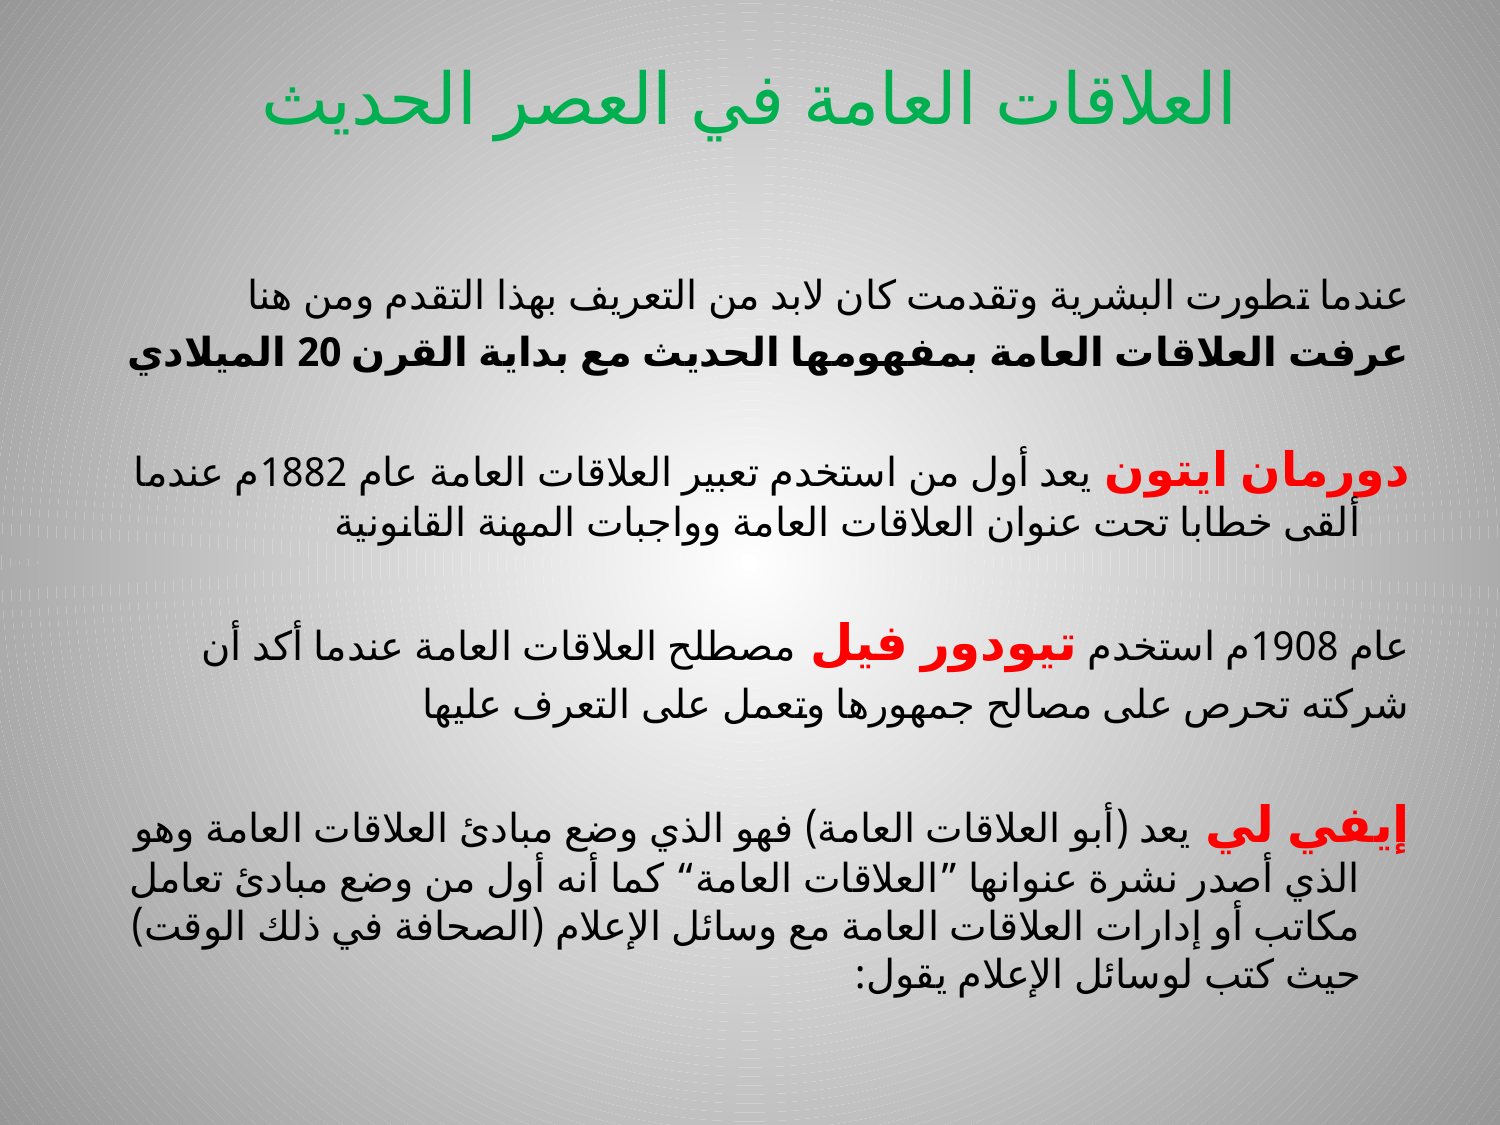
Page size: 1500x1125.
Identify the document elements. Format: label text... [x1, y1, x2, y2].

list عندما تطورت البشرية وتقدمت كان لابد من التعريف بهذا التقدم ومن هنا عرفت العلاقات العامة بمفهومها الحديث مع بداية القرن 20 الميلادي دورمان ايتون يعد أول من استخدم تعبير العلاقات العامة عام 1882م عندما ألقى خطابا تحت عنوان العلاقات العامة وواجبات المهنة القانونية عام 1908م استخدم تيودور فيل مصطلح العلاقات العامة عندما أكد أن شركته تحرص على مصالح جمهورها وتعمل على التعرف عليها إيفي لي يعد (أبو العلاقات العامة) فهو الذي وضع مبادئ العلاقات العامة وهو الذي أصدر نشرة عنوانها ”العلاقات العامة“ كما أنه أول من وضع مبادئ تعامل مكاتب أو إدارات العلاقات العامة مع وسائل الإعلام (الصحافة في ذلك الوقت) حيث كتب لوسائل الإعلام يقول: [75, 262, 1425, 1005]
title العلاقات العامة في العصر الحديث [75, 45, 1425, 233]
